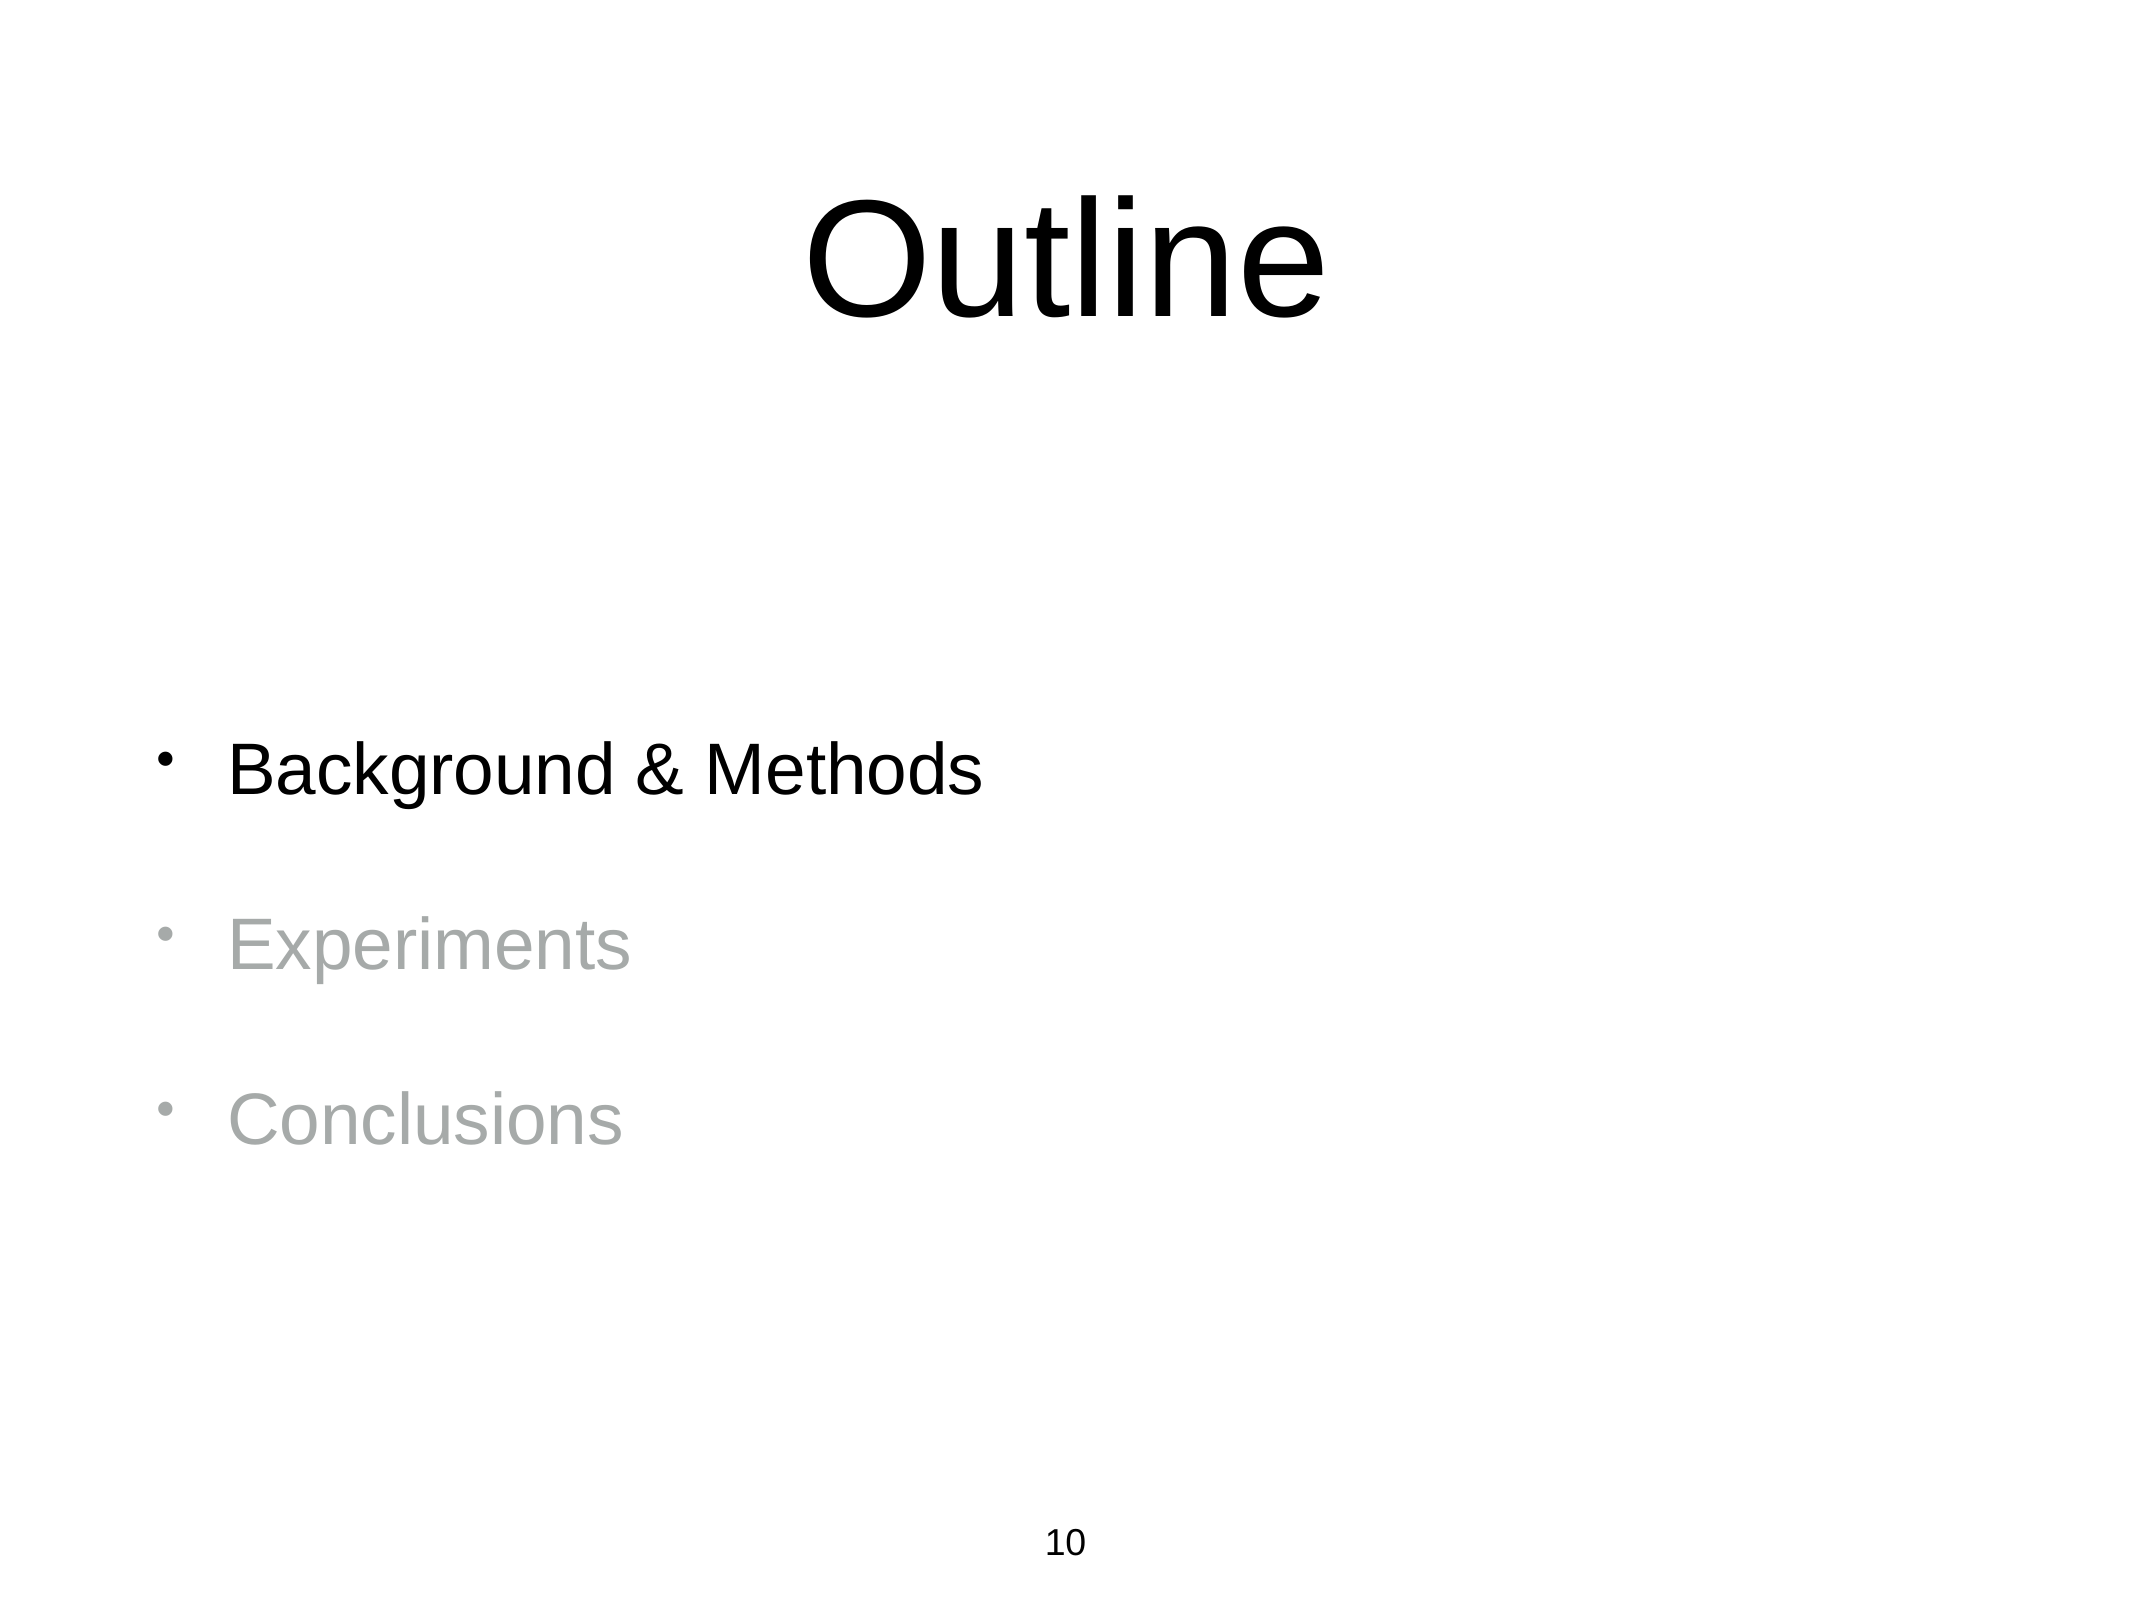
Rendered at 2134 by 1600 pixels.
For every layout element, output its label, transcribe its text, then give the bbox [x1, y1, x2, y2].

title Outline [155, 72, 1978, 424]
slide_number 10 [1041, 1517, 1090, 1564]
list Background & Methods Experiments Conclusions [155, 424, 1978, 1457]
